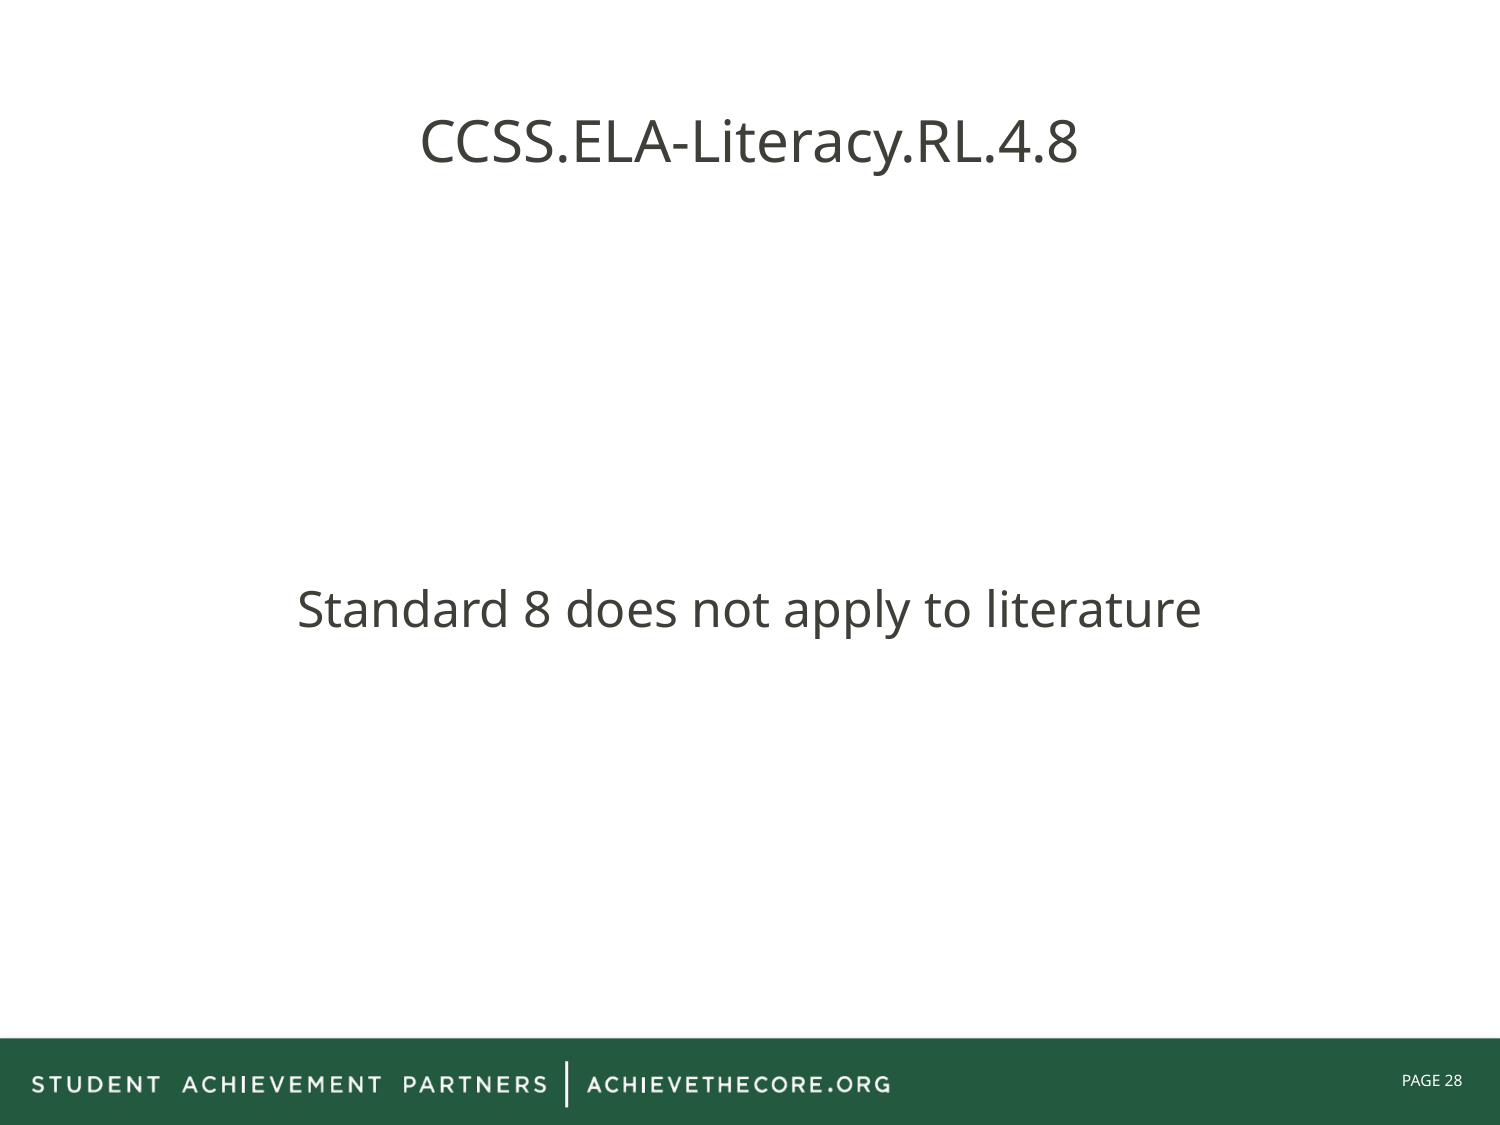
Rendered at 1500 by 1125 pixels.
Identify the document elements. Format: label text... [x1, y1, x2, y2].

title CCSS.ELA-Literacy.RL.4.8 [75, 45, 1425, 233]
list Standard 8 does not apply to literature [75, 262, 1425, 1005]
